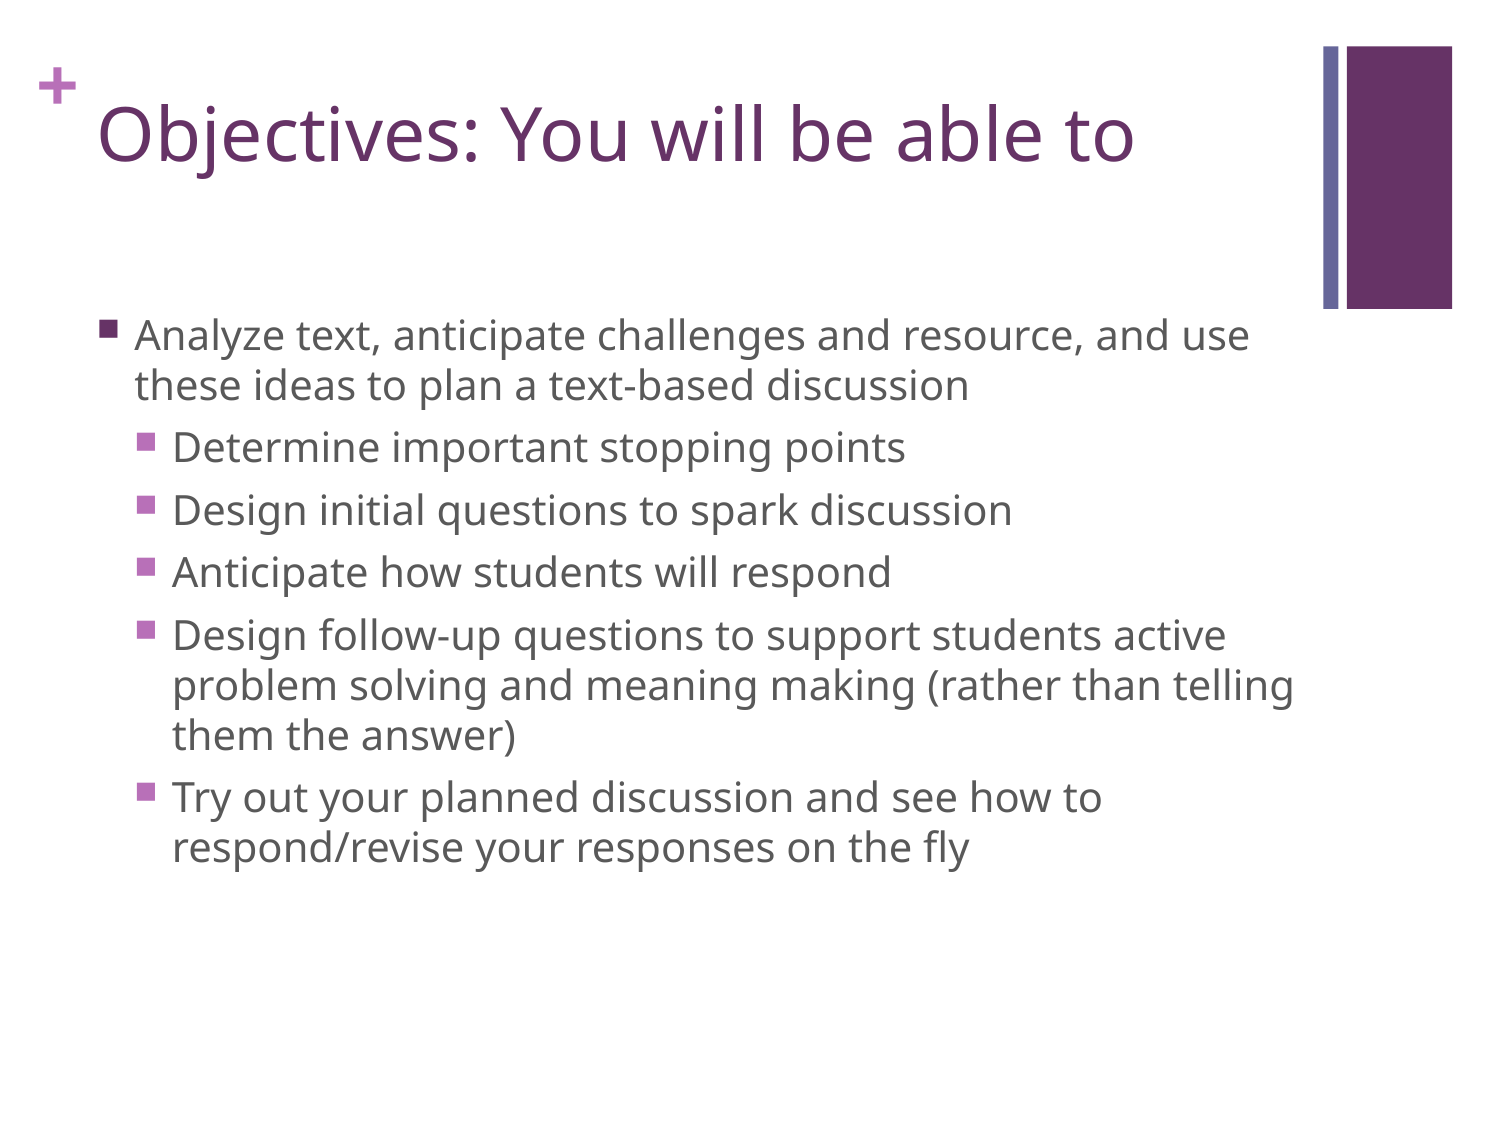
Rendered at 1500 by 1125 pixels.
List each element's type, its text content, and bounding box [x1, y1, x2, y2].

title Objectives: You will be able to [81, 79, 1322, 263]
list Analyze text, anticipate challenges and resource, and use these ideas to plan a text-based discussion Determine important stopping points Design initial questions to spark discussion Anticipate how students will respond Design follow-up questions to support students active problem solving and meaning making (rather than telling them the answer) Try out your planned discussion and see how to respond/revise your responses on the fly [81, 300, 1322, 1005]
